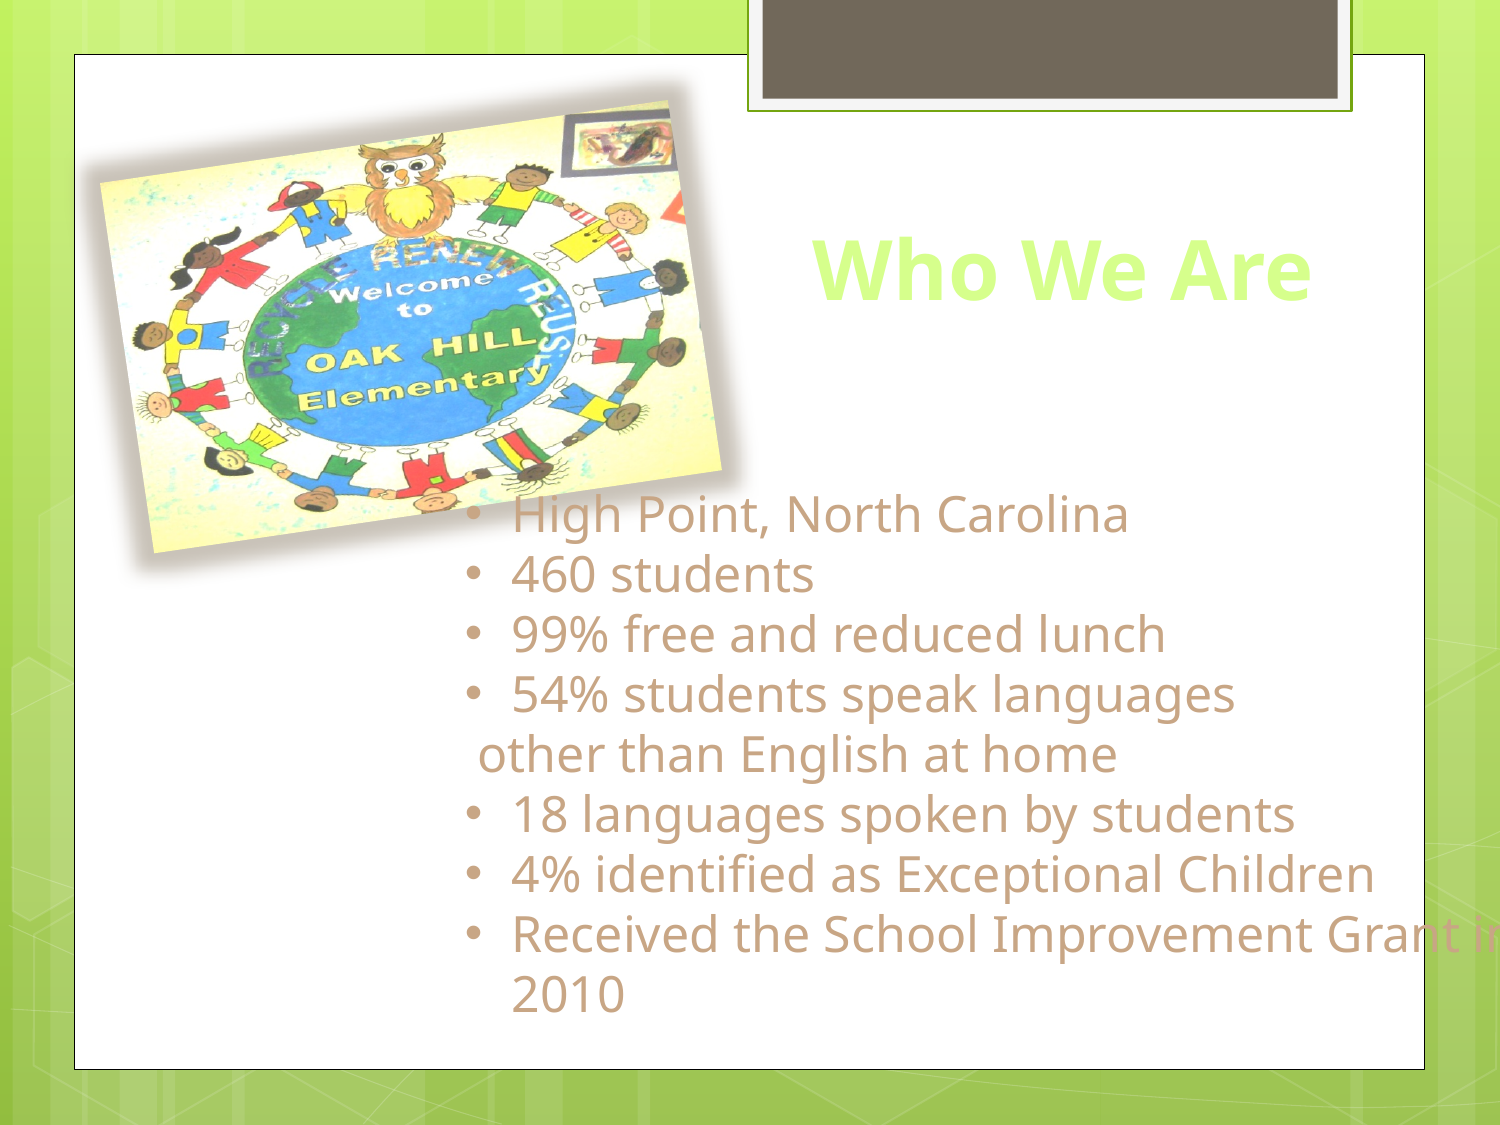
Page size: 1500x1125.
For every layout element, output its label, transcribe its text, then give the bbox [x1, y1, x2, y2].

picture [99, 99, 722, 554]
title Who We Are [705, 137, 1453, 325]
text_box High Point, North Carolina 460 students 99% free and reduced lunch 54% students speak languages other than English at home 18 languages spoken by students 4% identified as Exceptional Children Received the School Improvement Grant in 2010 [449, 474, 1500, 1030]
